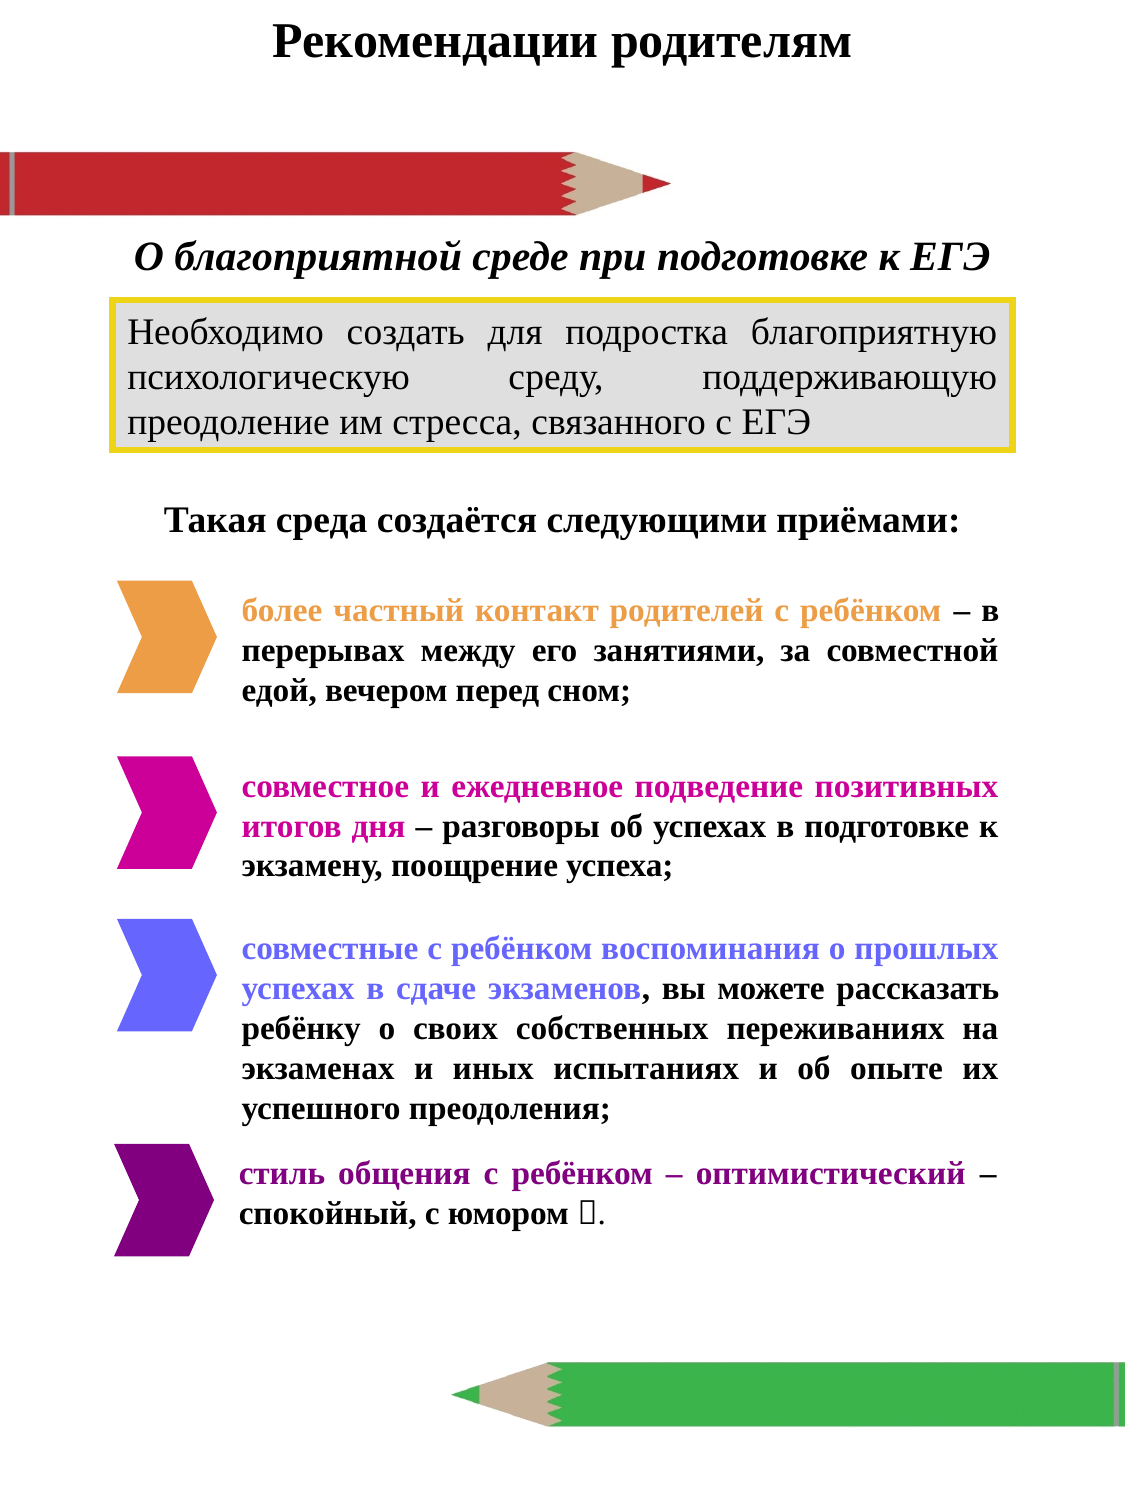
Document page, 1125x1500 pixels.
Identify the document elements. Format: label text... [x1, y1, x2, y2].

picture [449, 1362, 1125, 1429]
picture [0, 149, 674, 219]
text_box [114, 1143, 215, 1257]
text_box [116, 580, 217, 694]
text_box Рекомендации родителям [0, 0, 1125, 75]
text_box более частный контакт родителей с ребёнком – в перерывах между его занятиями, за совместной едой, вечером перед сном; [226, 580, 1015, 716]
text_box Необходимо создать для подростка благоприятную психологическую среду, поддерживающую преодоление им стресса, связанного с ЕГЭ [112, 299, 1013, 450]
text_box стиль общения с ребёнком – оптимистический – спокойный, с юмором . [223, 1143, 1012, 1239]
text_box [116, 918, 217, 1032]
text_box О благоприятной среде при подготовке к ЕГЭ [0, 221, 1125, 287]
text_box совместные с ребёнком воспоминания о прошлых успехах в сдаче экзаменов, вы можете рассказать ребёнку о своих собственных переживаниях на экзаменах и иных испытаниях и об опыте их успешного преодоления; [226, 918, 1015, 1134]
text_box [116, 756, 217, 869]
text_box совместное и ежедневное подведение позитивных итогов дня – разговоры об успехах в подготовке к экзамену, поощрение успеха; [226, 756, 1015, 891]
text_box Такая среда создаётся следующими приёмами: [112, 487, 1013, 548]
